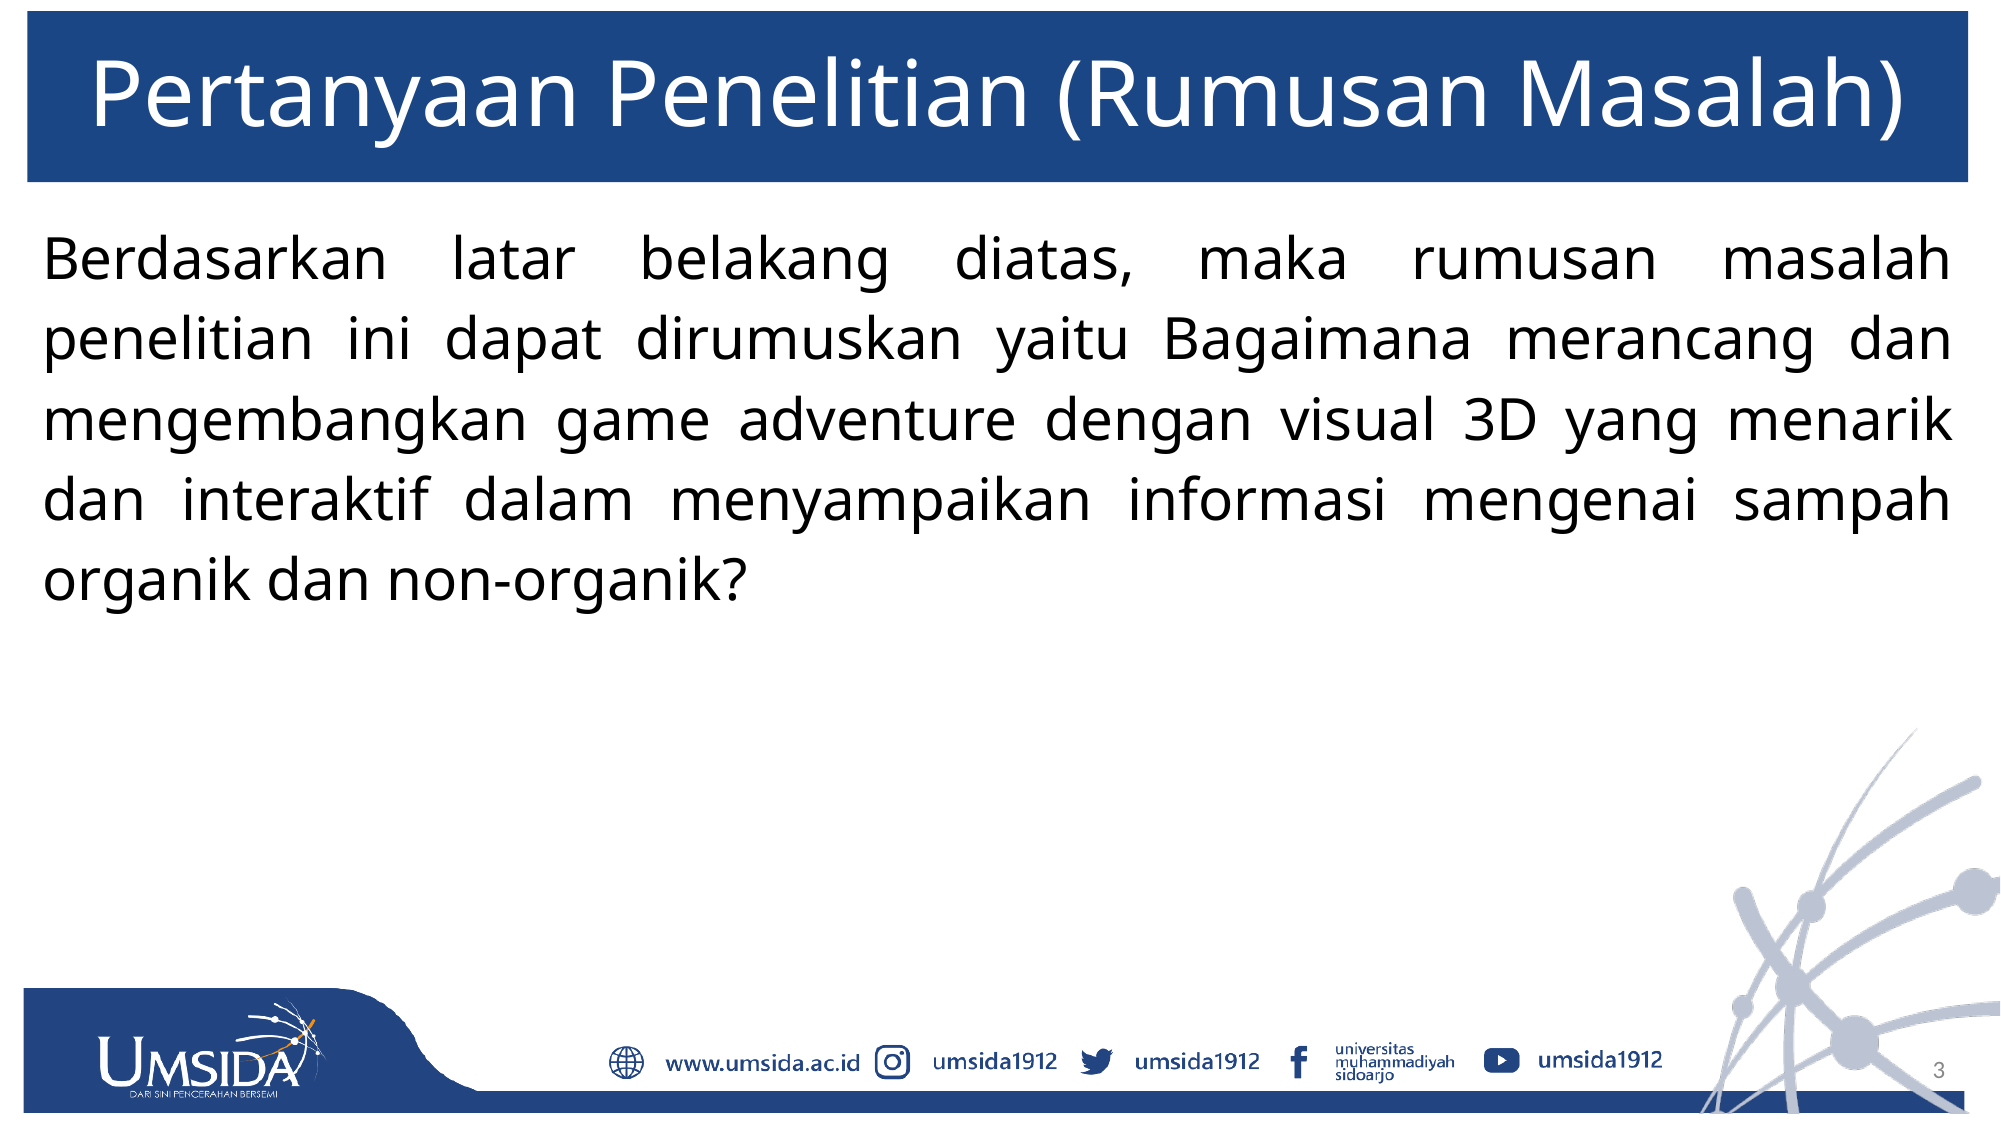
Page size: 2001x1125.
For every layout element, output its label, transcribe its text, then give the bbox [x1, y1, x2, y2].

list Berdasarkan latar belakang diatas, maka rumusan masalah penelitian ini dapat dirumuskan yaitu Bagaimana merancang dan mengembangkan game adventure dengan visual 3D yang menarik dan interaktif dalam menyampaikan informasi mengenai sampah organik dan non-organik? [27, 203, 1969, 1039]
picture [23, 51, 2001, 1114]
title Pertanyaan Penelitian (Rumusan Masalah) [27, 11, 1969, 183]
